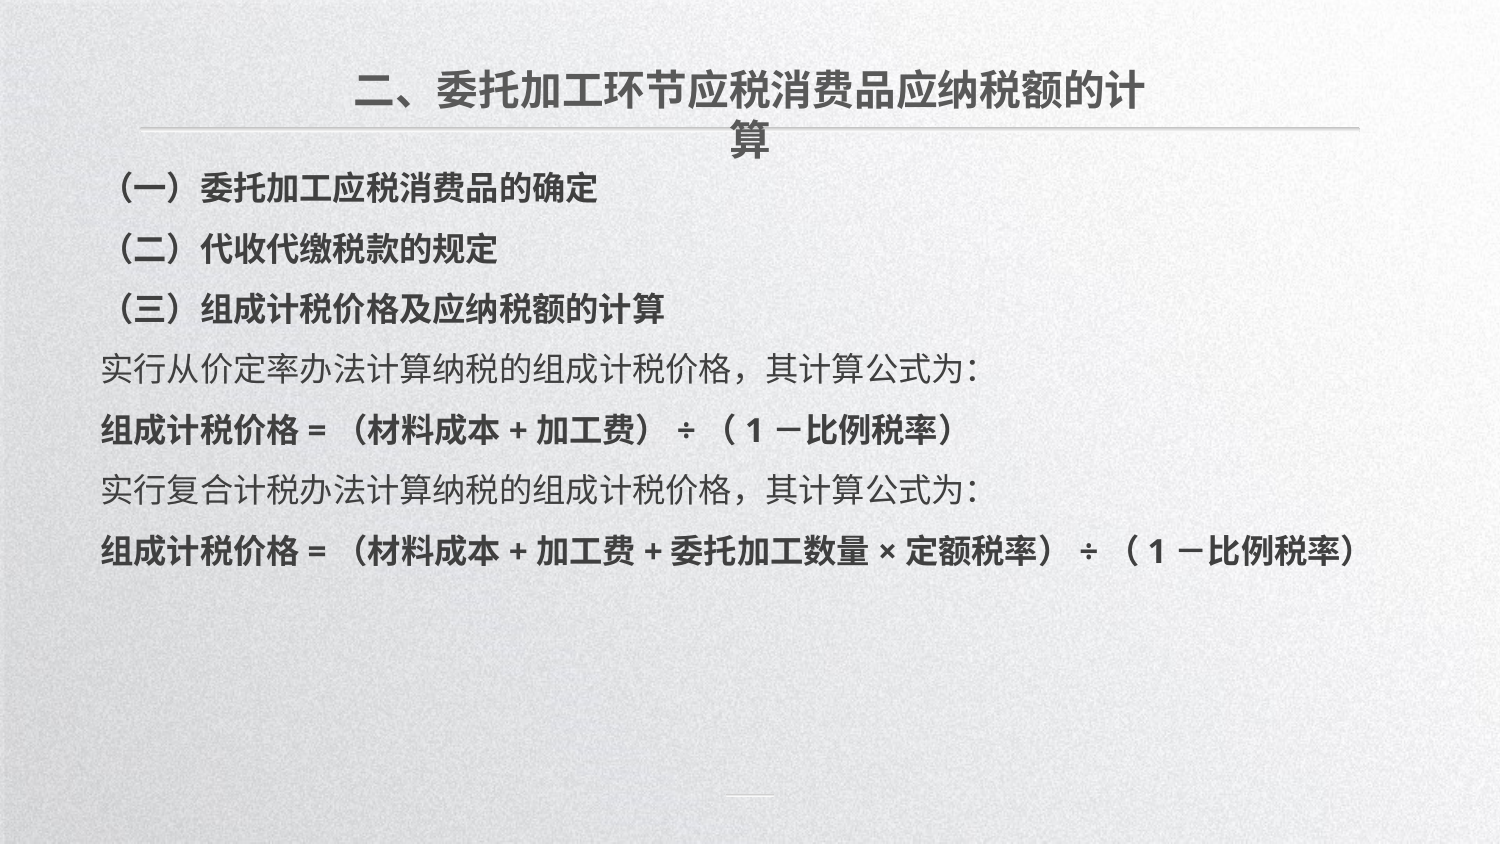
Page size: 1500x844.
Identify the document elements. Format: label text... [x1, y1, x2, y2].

picture [0, 0, 1500, 844]
text_box 二、委托加工环节应税消费品应纳税额的计算 [321, 57, 1179, 159]
text_box （一）委托加工应税消费品的确定 （二）代收代缴税款的规定 （三）组成计税价格及应纳税额的计算 实行从价定率办法计算纳税的组成计税价格，其计算公式为： 组成计税价格=（材料成本+加工费）÷（1－比例税率） 实行复合计税办法计算纳税的组成计税价格，其计算公式为： 组成计税价格=（材料成本+加工费+委托加工数量×定额税率）÷（1－比例税率） [100, 159, 1400, 631]
